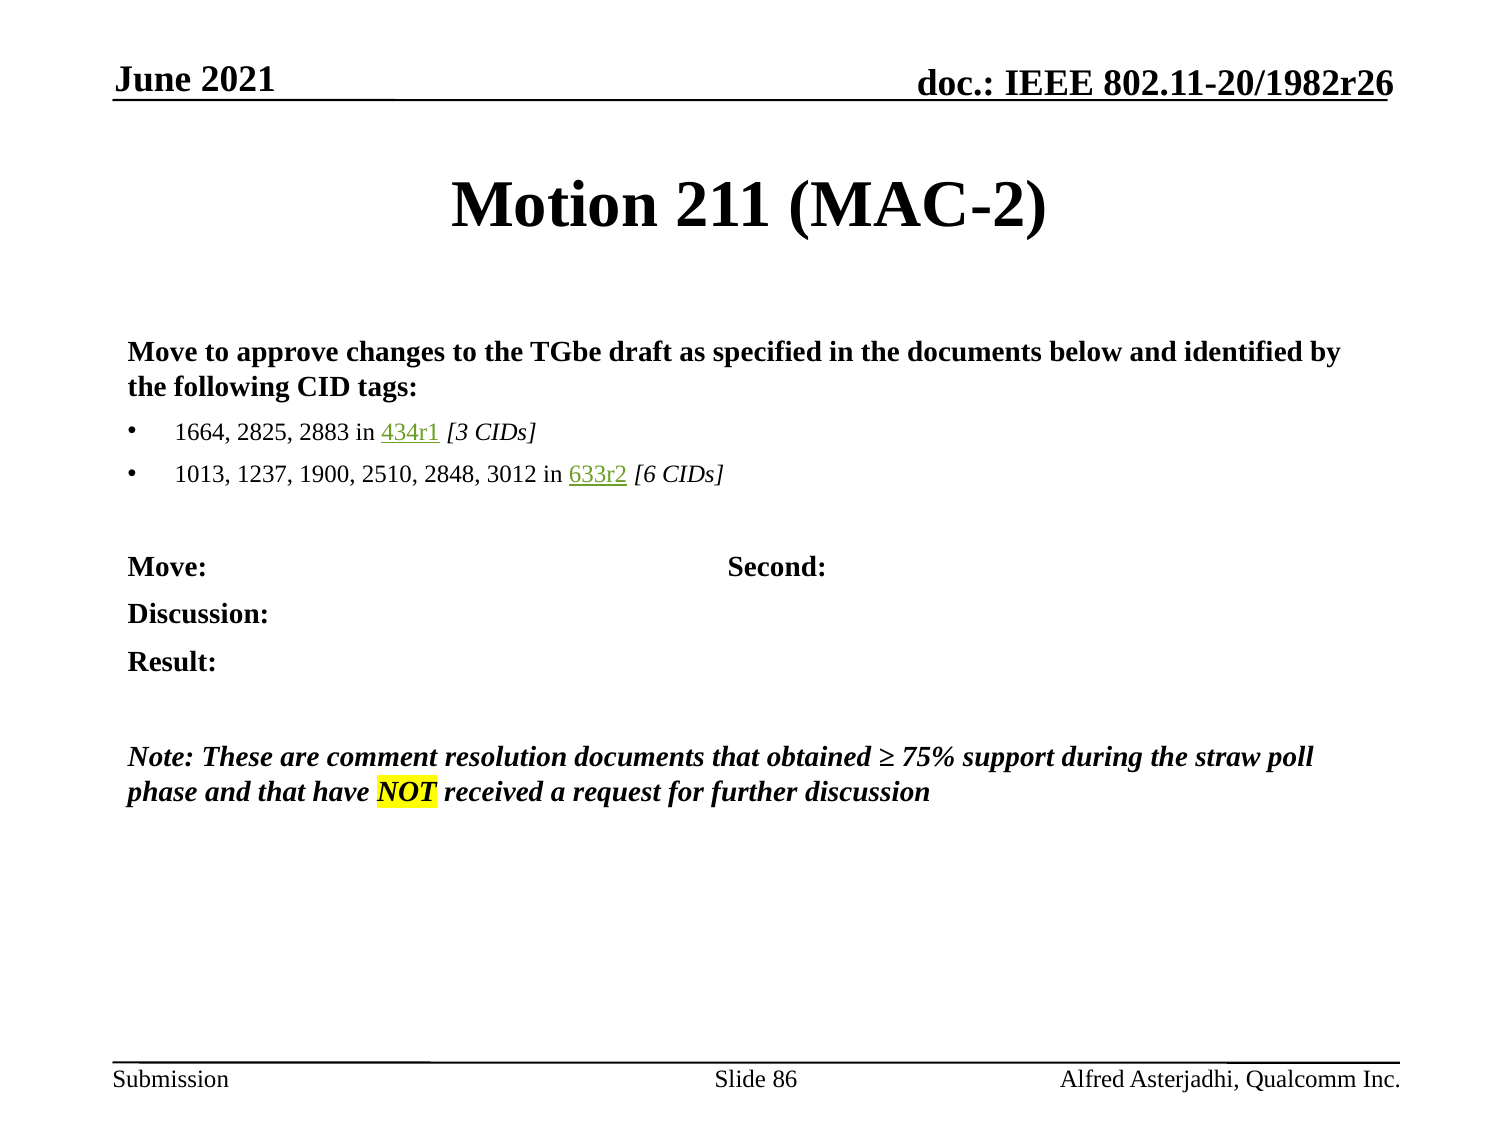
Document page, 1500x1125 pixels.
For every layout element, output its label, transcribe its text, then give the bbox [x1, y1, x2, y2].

footer Alfred Asterjadhi, Qualcomm Inc. [878, 1061, 1402, 1093]
slide_number Slide 86 [712, 1061, 800, 1123]
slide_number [114, 54, 423, 100]
list Move to approve changes to the TGbe draft as specified in the documents below and identified by the following CID tags: 1664, 2825, 2883 in 434r1 [3 CIDs] 1013, 1237, 1900, 2510, 2848, 3012 in 633r2 [6 CIDs] Move: Second: Discussion: Result: Note: These are comment resolution documents that obtained ≥ 75% support during the straw poll phase and that have NOT received a request for further discussion [112, 324, 1388, 1063]
title Motion 211 (MAC-2) [112, 112, 1388, 288]
